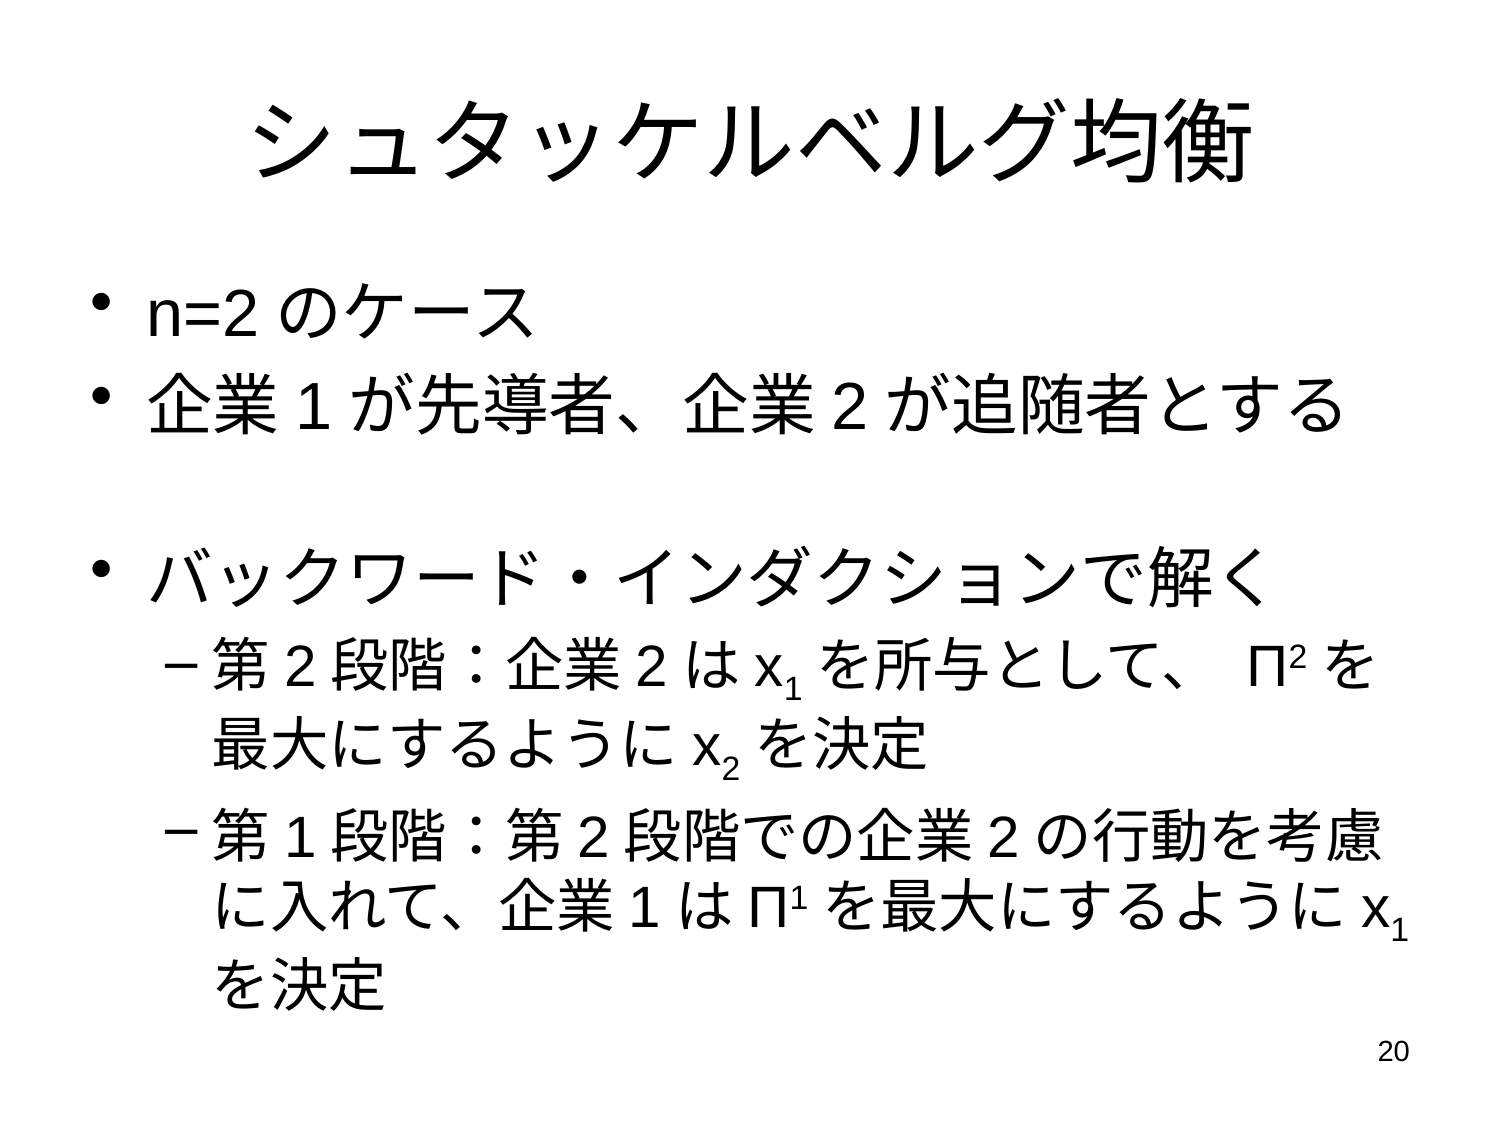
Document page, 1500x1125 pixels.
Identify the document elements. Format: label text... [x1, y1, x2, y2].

title シュタッケルベルグ均衡 [75, 45, 1425, 233]
list n=2のケース 企業1が先導者、企業2が追随者とする バックワード・インダクションで解く 第2段階：企業2はx1を所与として、 Π2を最大にするようにx2を決定 第1段階：第2段階での企業2の行動を考慮に入れて、企業1はΠ1を最大にするようにx1を決定 [75, 262, 1425, 1005]
slide_number 20 [1074, 1024, 1426, 1103]
